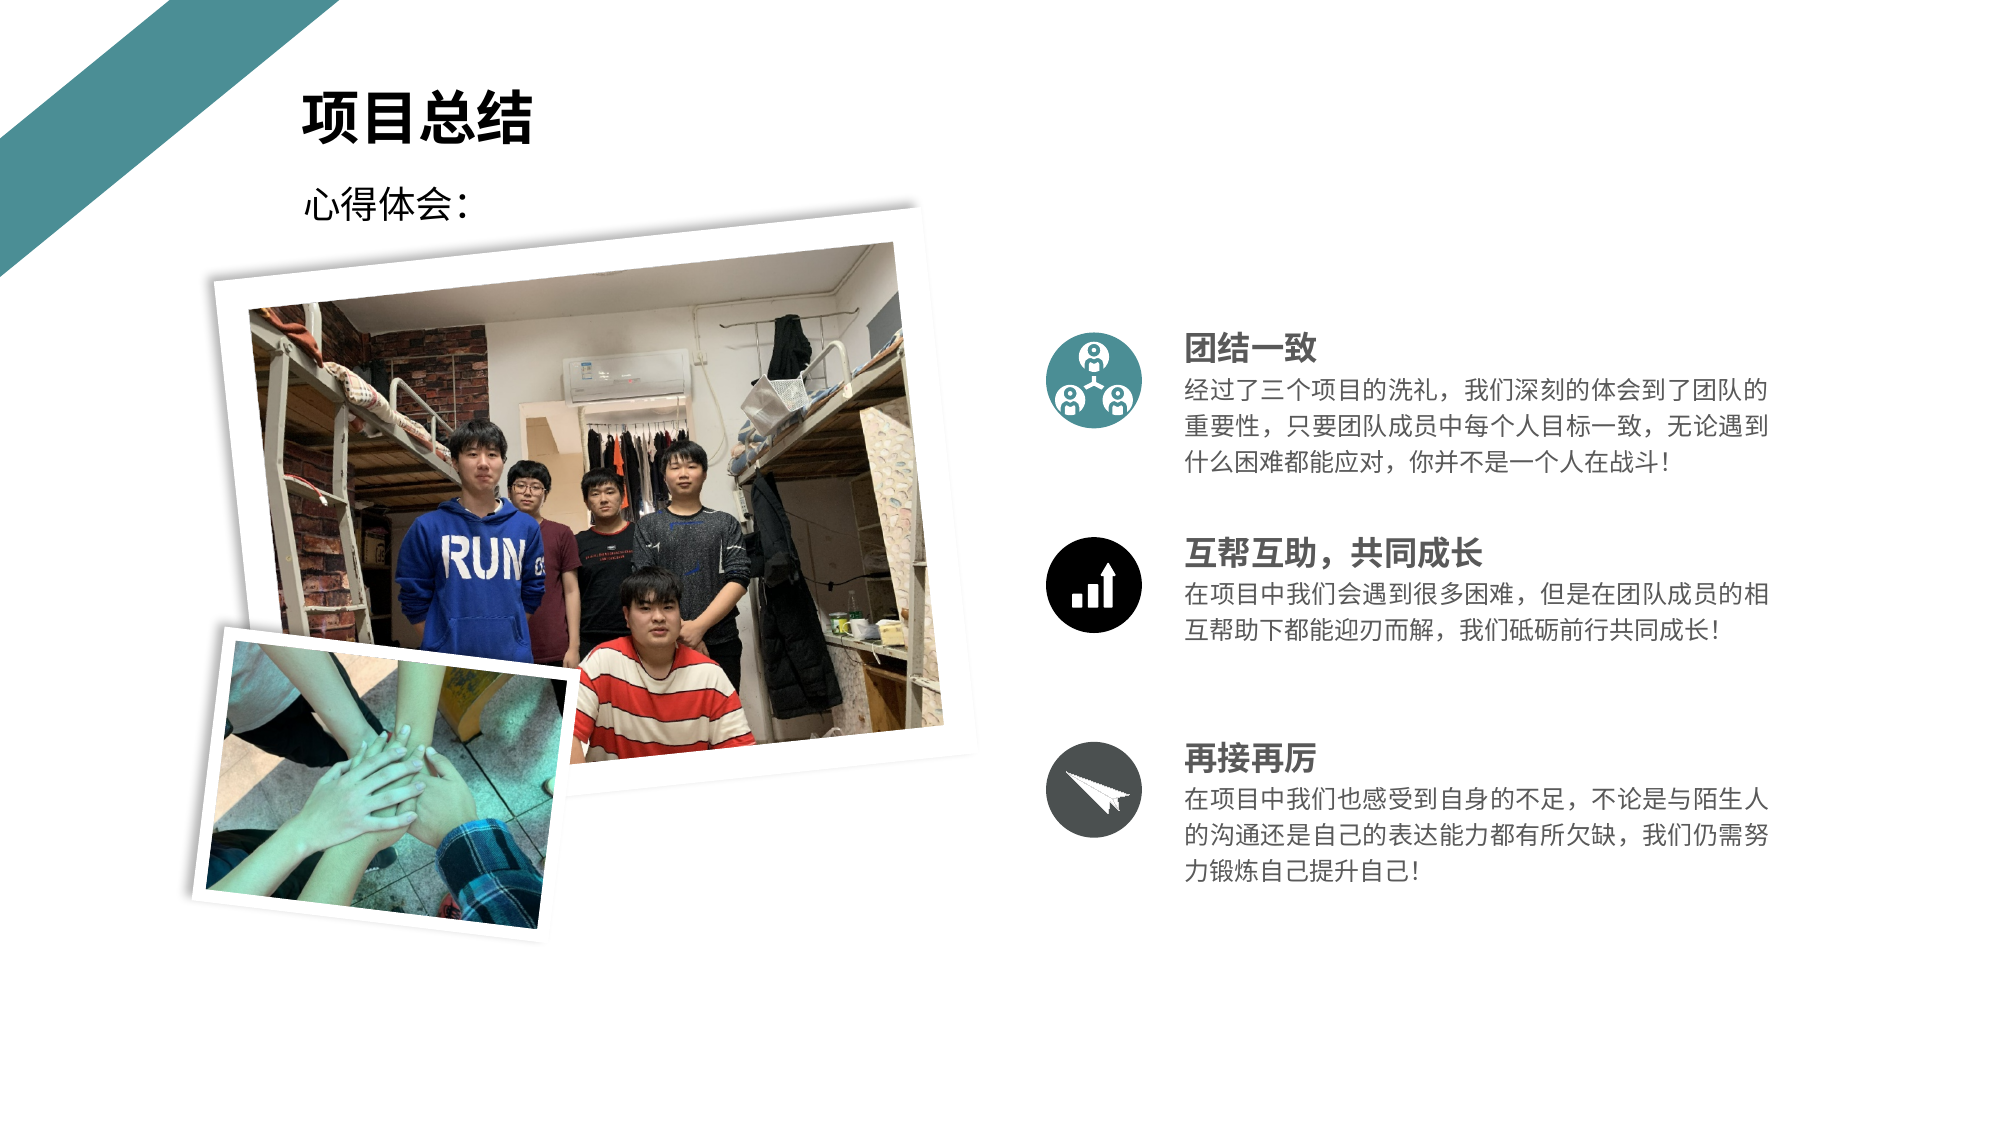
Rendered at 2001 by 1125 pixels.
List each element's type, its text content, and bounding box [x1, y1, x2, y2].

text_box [1045, 516, 1784, 651]
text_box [1045, 721, 1784, 892]
picture [206, 242, 943, 929]
text_box 项目总结 [287, 73, 550, 159]
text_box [1045, 311, 1784, 483]
text_box 心得体会： [288, 173, 506, 233]
